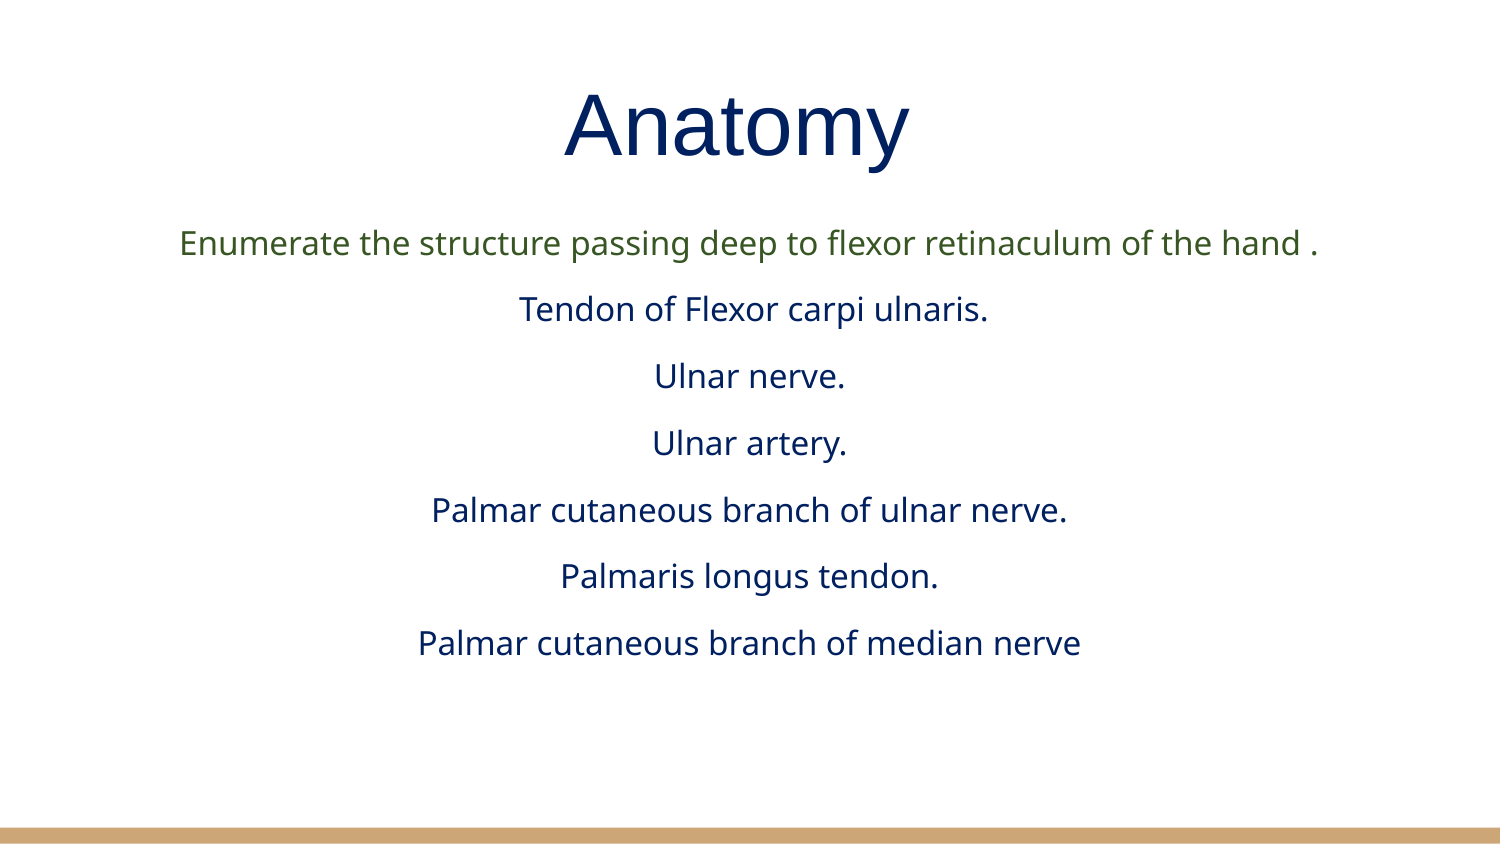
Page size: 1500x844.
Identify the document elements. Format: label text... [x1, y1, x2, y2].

title Anatomy [51, 51, 1449, 189]
list Enumerate the structure passing deep to flexor retinaculum of the hand . Tendon of Flexor carpi ulnaris. Ulnar nerve. Ulnar artery. Palmar cutaneous branch of ulnar nerve. Palmaris longus tendon. Palmar cutaneous branch of median nerve [51, 200, 1449, 752]
